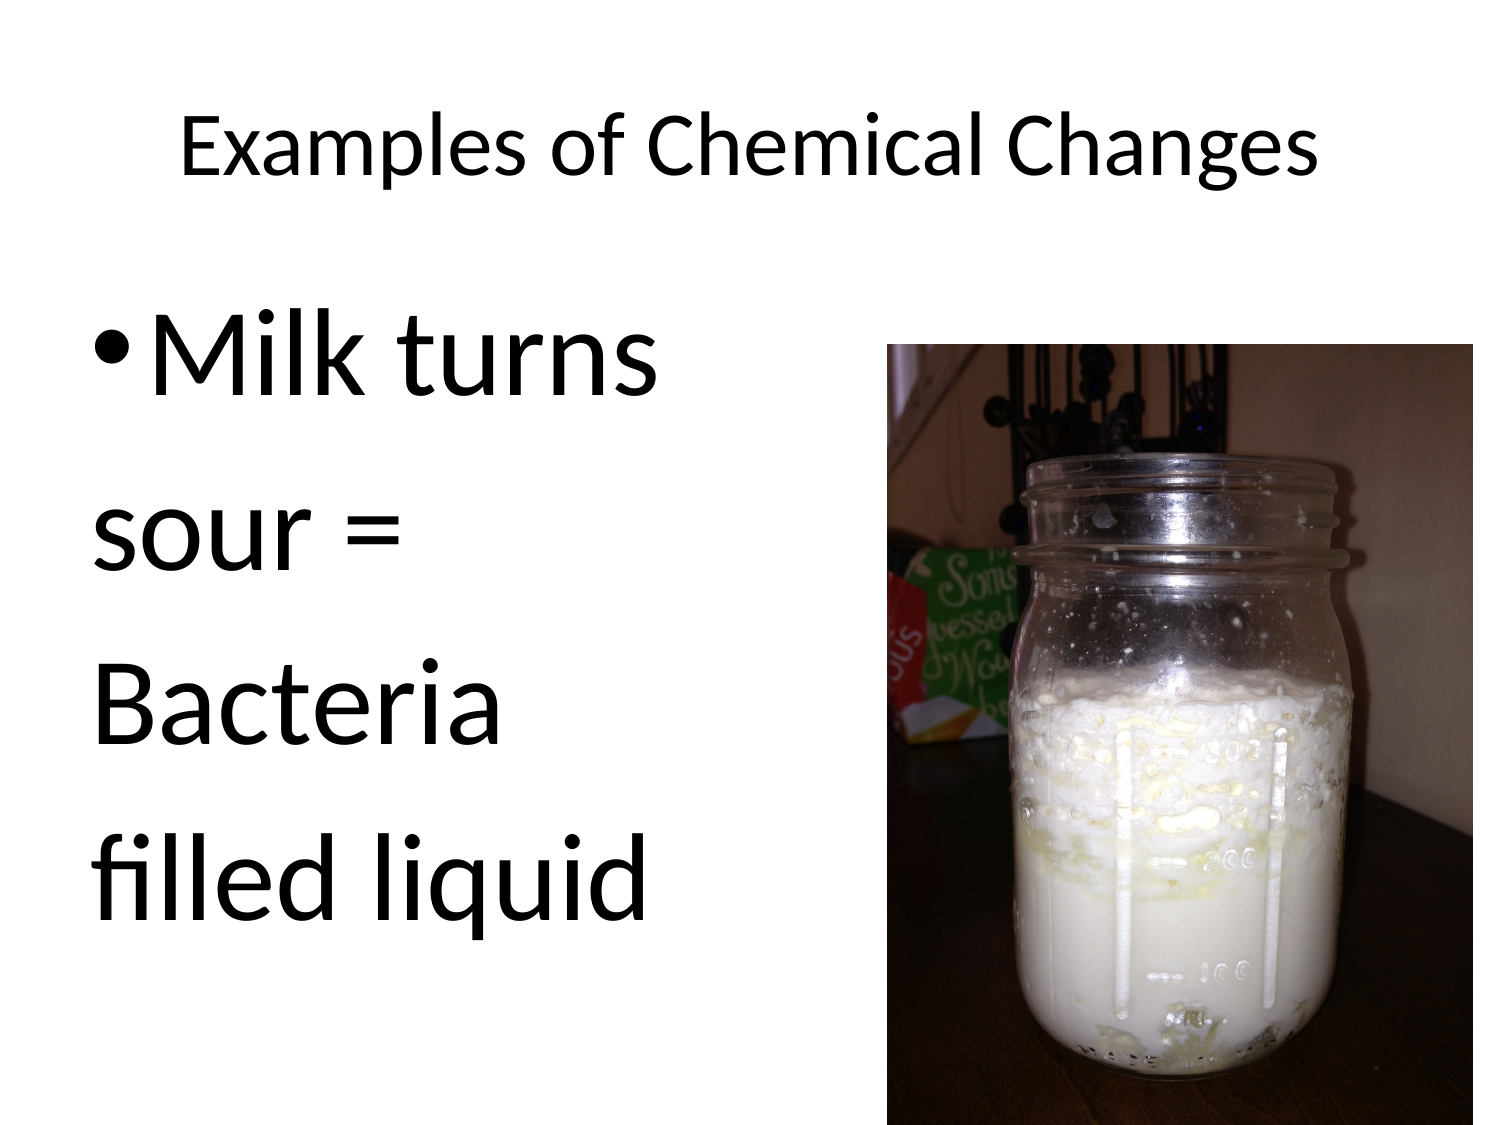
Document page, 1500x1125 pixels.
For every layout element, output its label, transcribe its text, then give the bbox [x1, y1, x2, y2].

title Examples of Chemical Changes [75, 45, 1425, 233]
list Milk turns sour = Bacteria filled liquid [75, 262, 1425, 1005]
picture [887, 344, 1473, 1125]
